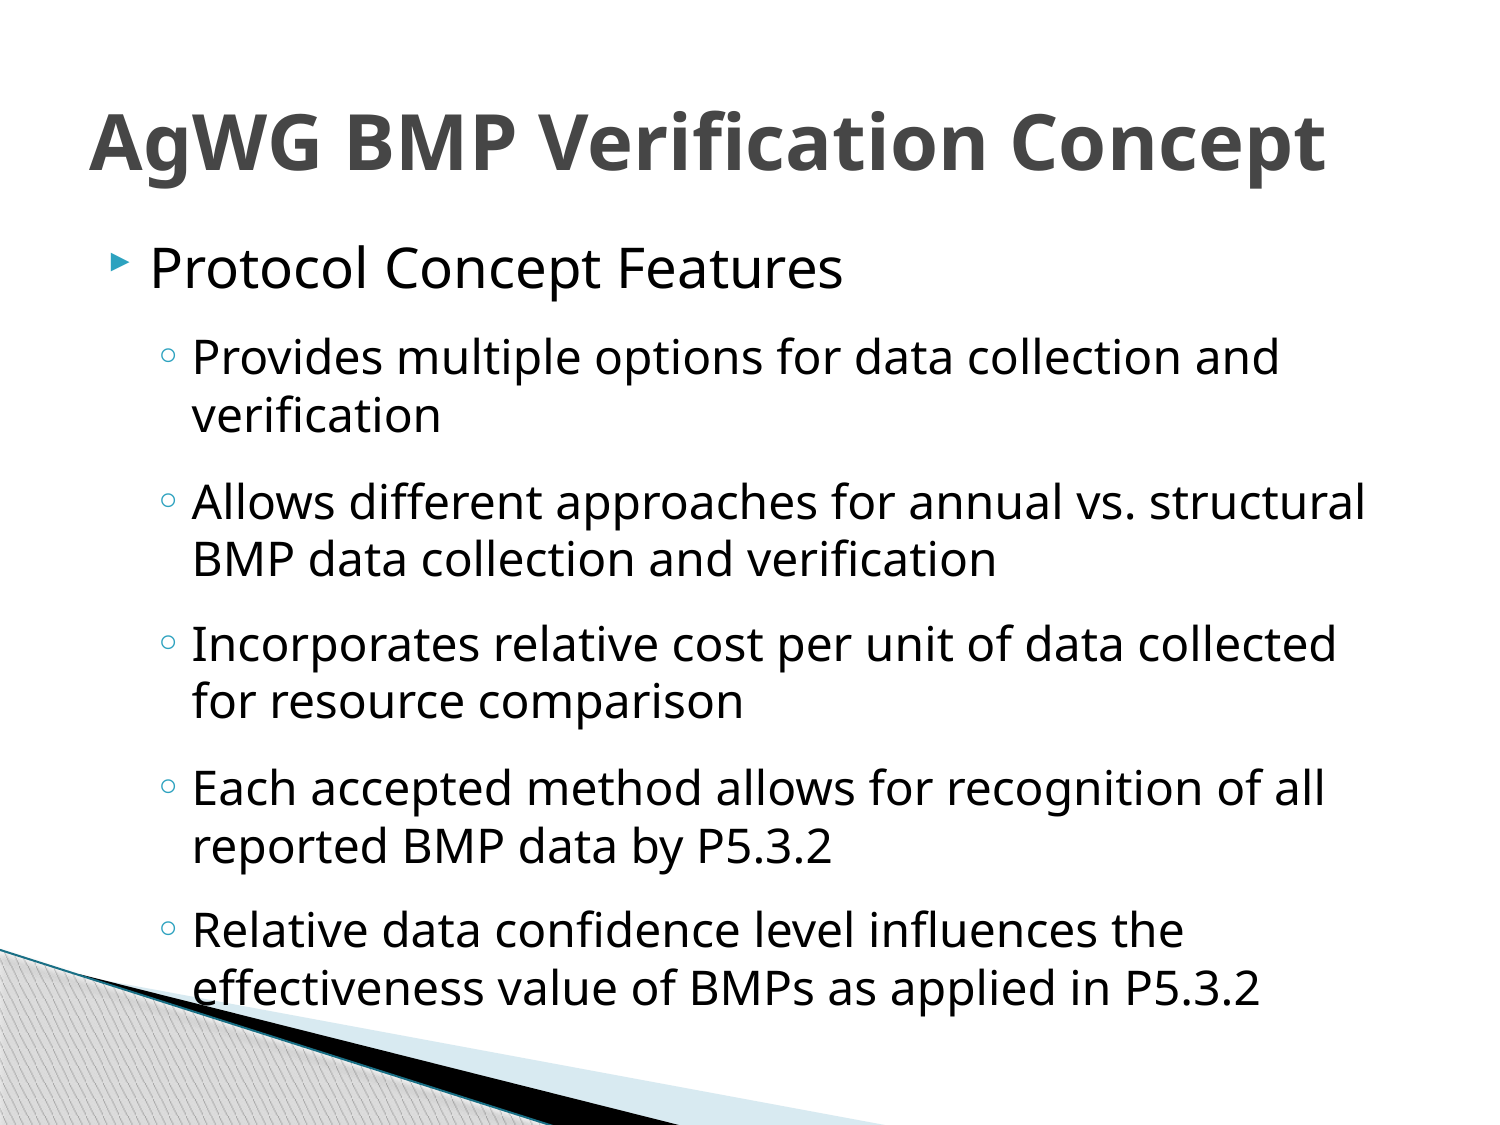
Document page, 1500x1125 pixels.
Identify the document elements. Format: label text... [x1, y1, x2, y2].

list Protocol Concept Features Provides multiple options for data collection and verification Allows different approaches for annual vs. structural BMP data collection and verification Incorporates relative cost per unit of data collected for resource comparison Each accepted method allows for recognition of all reported BMP data by P5.3.2 Relative data confidence level influences the effectiveness value of BMPs as applied in P5.3.2 [75, 233, 1425, 1082]
title AgWG BMP Verification Concept [75, 45, 1425, 233]
